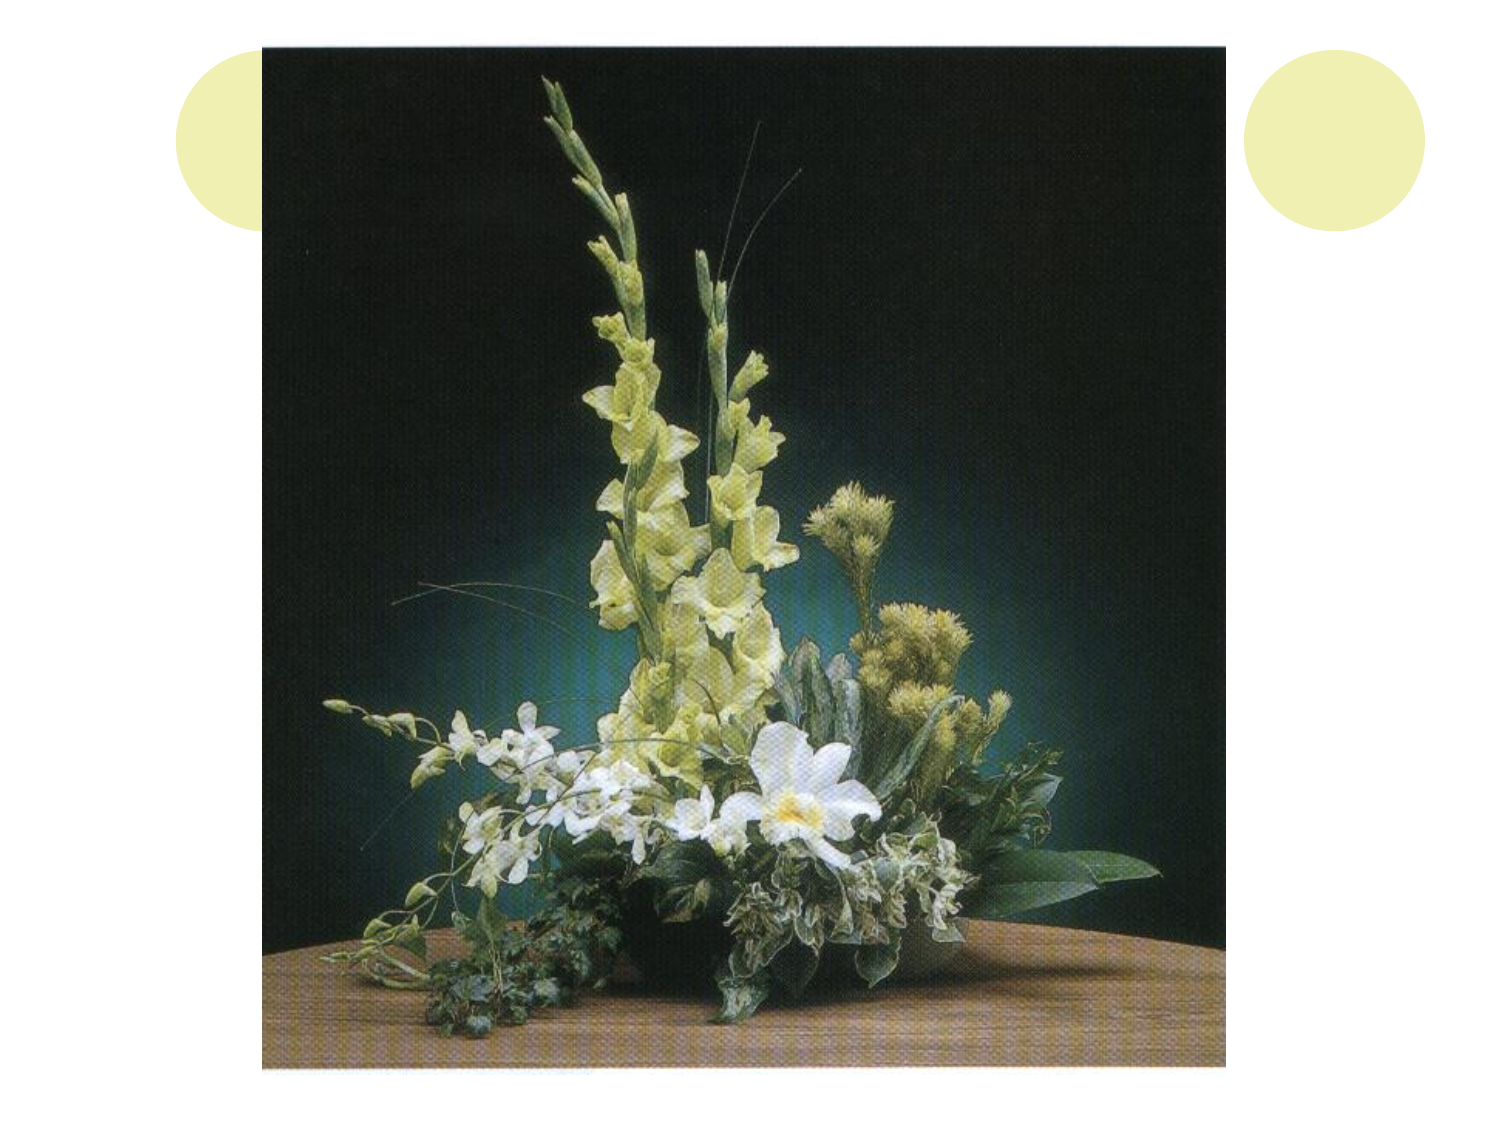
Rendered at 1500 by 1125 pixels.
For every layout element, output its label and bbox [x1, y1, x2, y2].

picture [262, 37, 1227, 1076]
